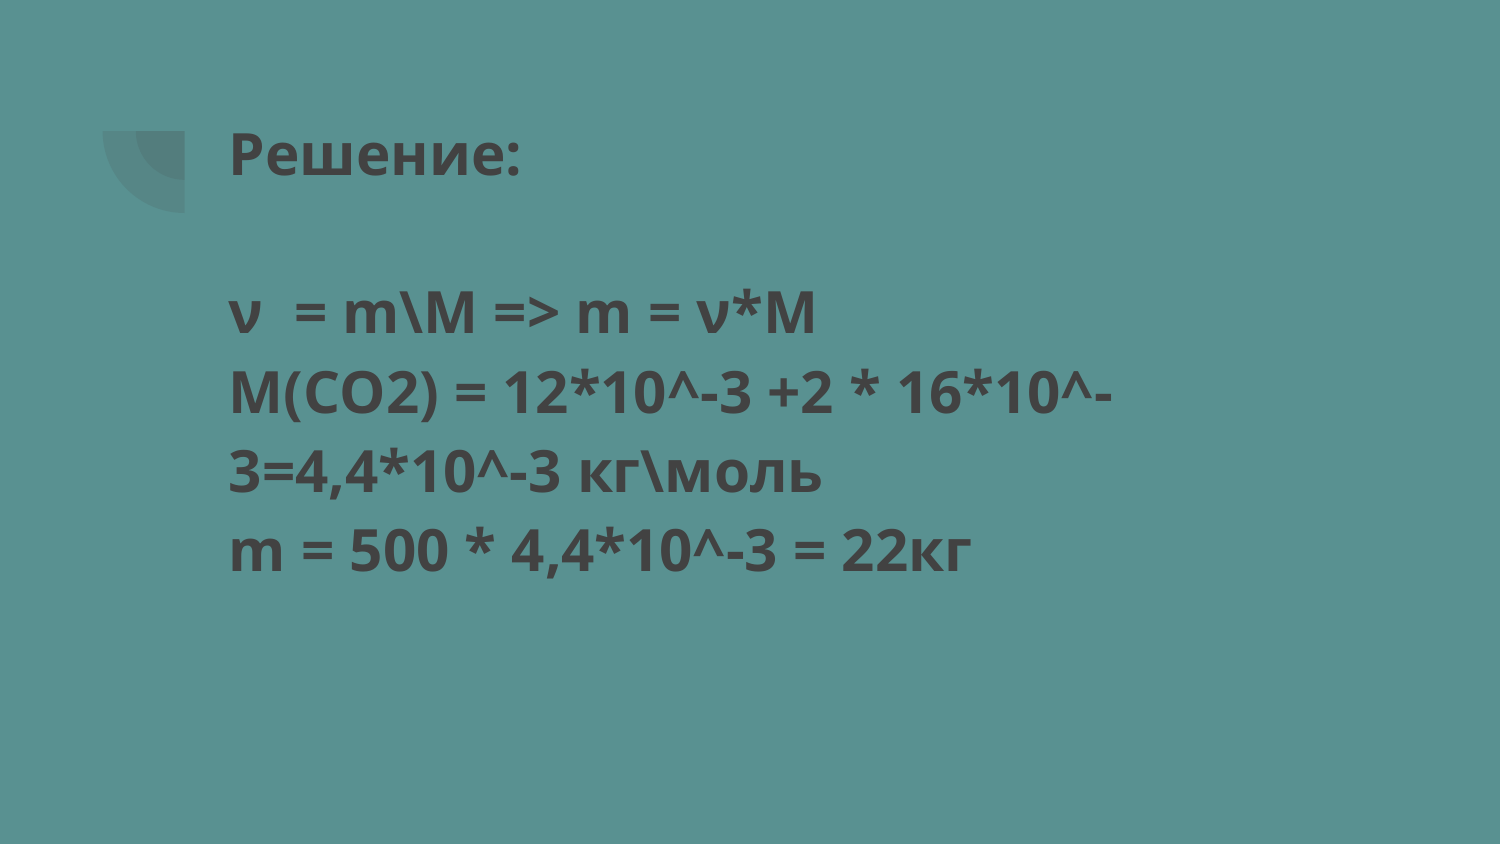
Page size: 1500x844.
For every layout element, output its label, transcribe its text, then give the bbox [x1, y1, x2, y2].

title Решение: ν = m\M => m = ν*M M(CO2) = 12*10^-3 +2 * 16*10^-3=4,4*10^-3 кг\моль m = 500 * 4,4*10^-3 = 22кг [213, 98, 1368, 747]
